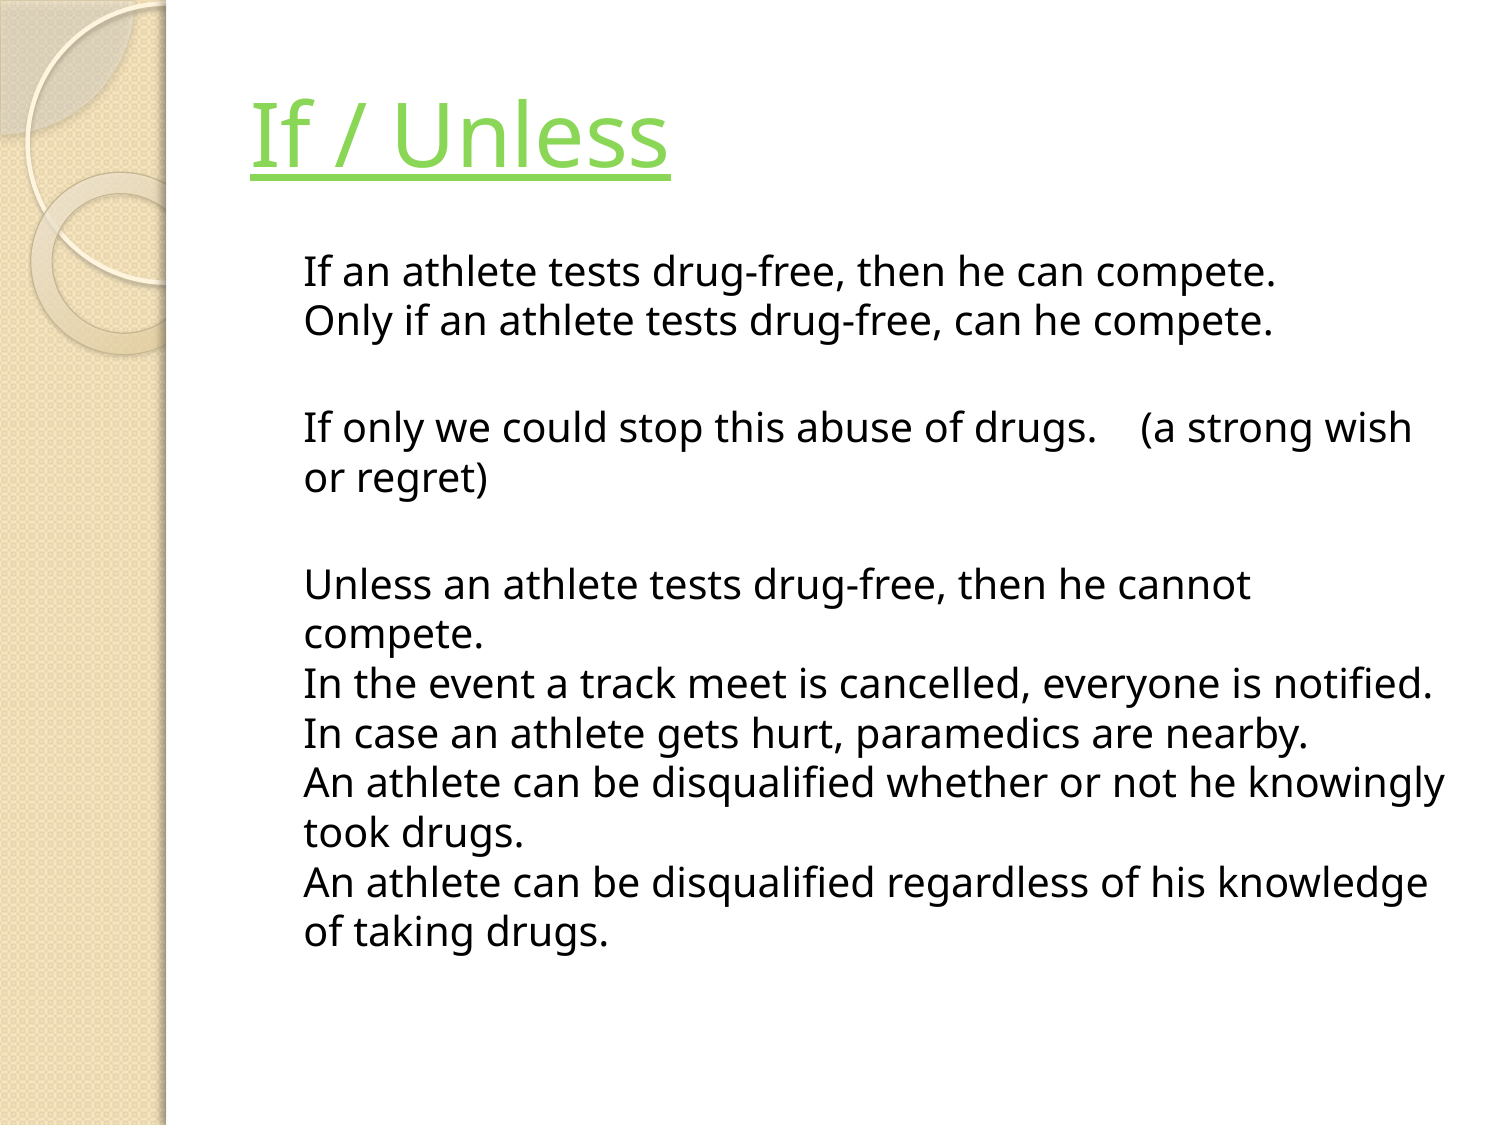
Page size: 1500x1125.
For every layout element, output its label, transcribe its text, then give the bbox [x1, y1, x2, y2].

list If an athlete tests drug-free, then he can compete. Only if an athlete tests drug-free, can he compete. If only we could stop this abuse of drugs. (a strong wish or regret) Unless an athlete tests drug-free, then he cannot compete. In the event a track meet is cancelled, everyone is notified. In case an athlete gets hurt, paramedics are nearby. An athlete can be disqualified whether or not he knowingly took drugs. An athlete can be disqualified regardless of his knowledge of taking drugs. [235, 237, 1466, 1025]
title If / Unless [235, 45, 1466, 233]
